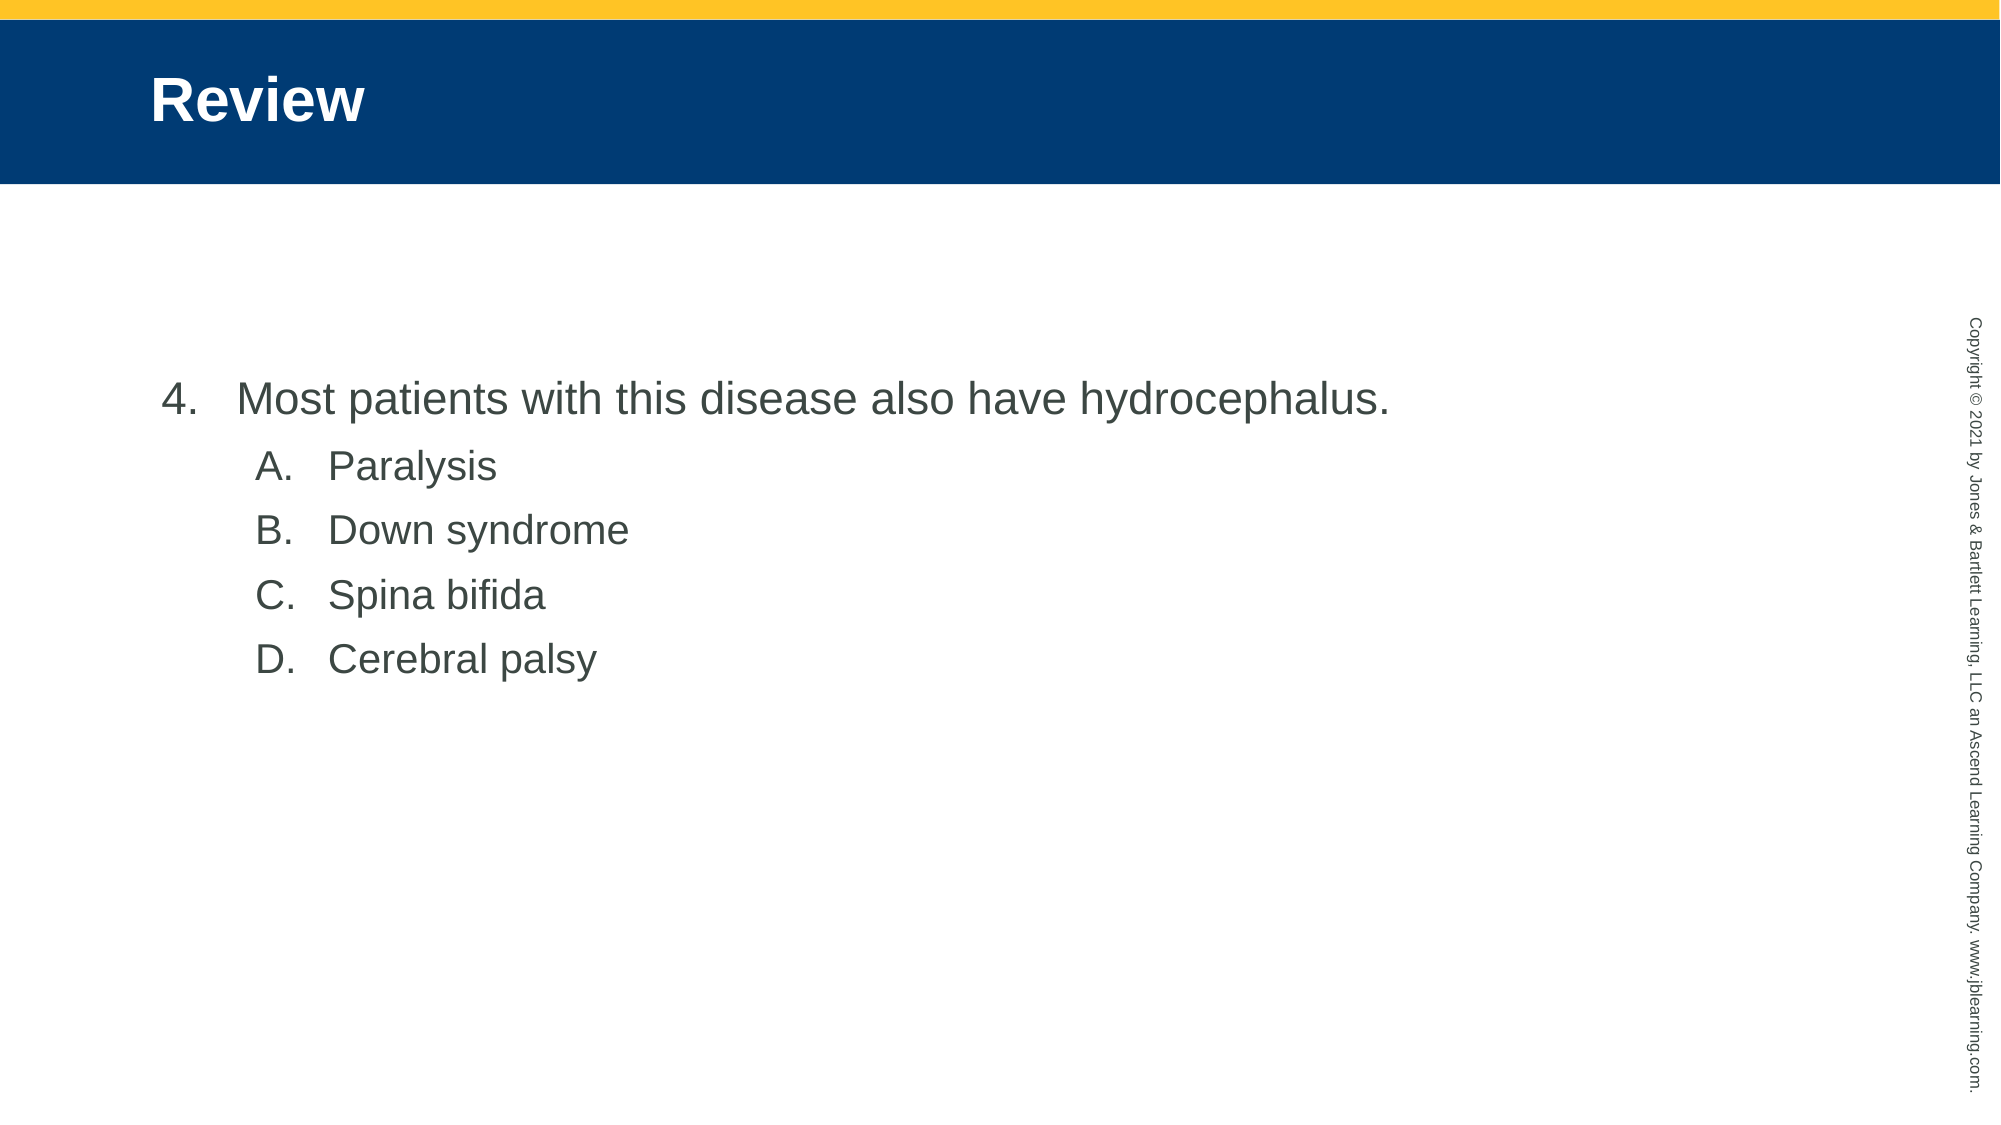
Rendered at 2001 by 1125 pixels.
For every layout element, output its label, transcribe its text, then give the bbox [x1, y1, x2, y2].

title Review [0, 19, 2000, 185]
list Most patients with this disease also have hydrocephalus. Paralysis Down syndrome Spina bifida Cerebral palsy [146, 361, 1859, 1016]
